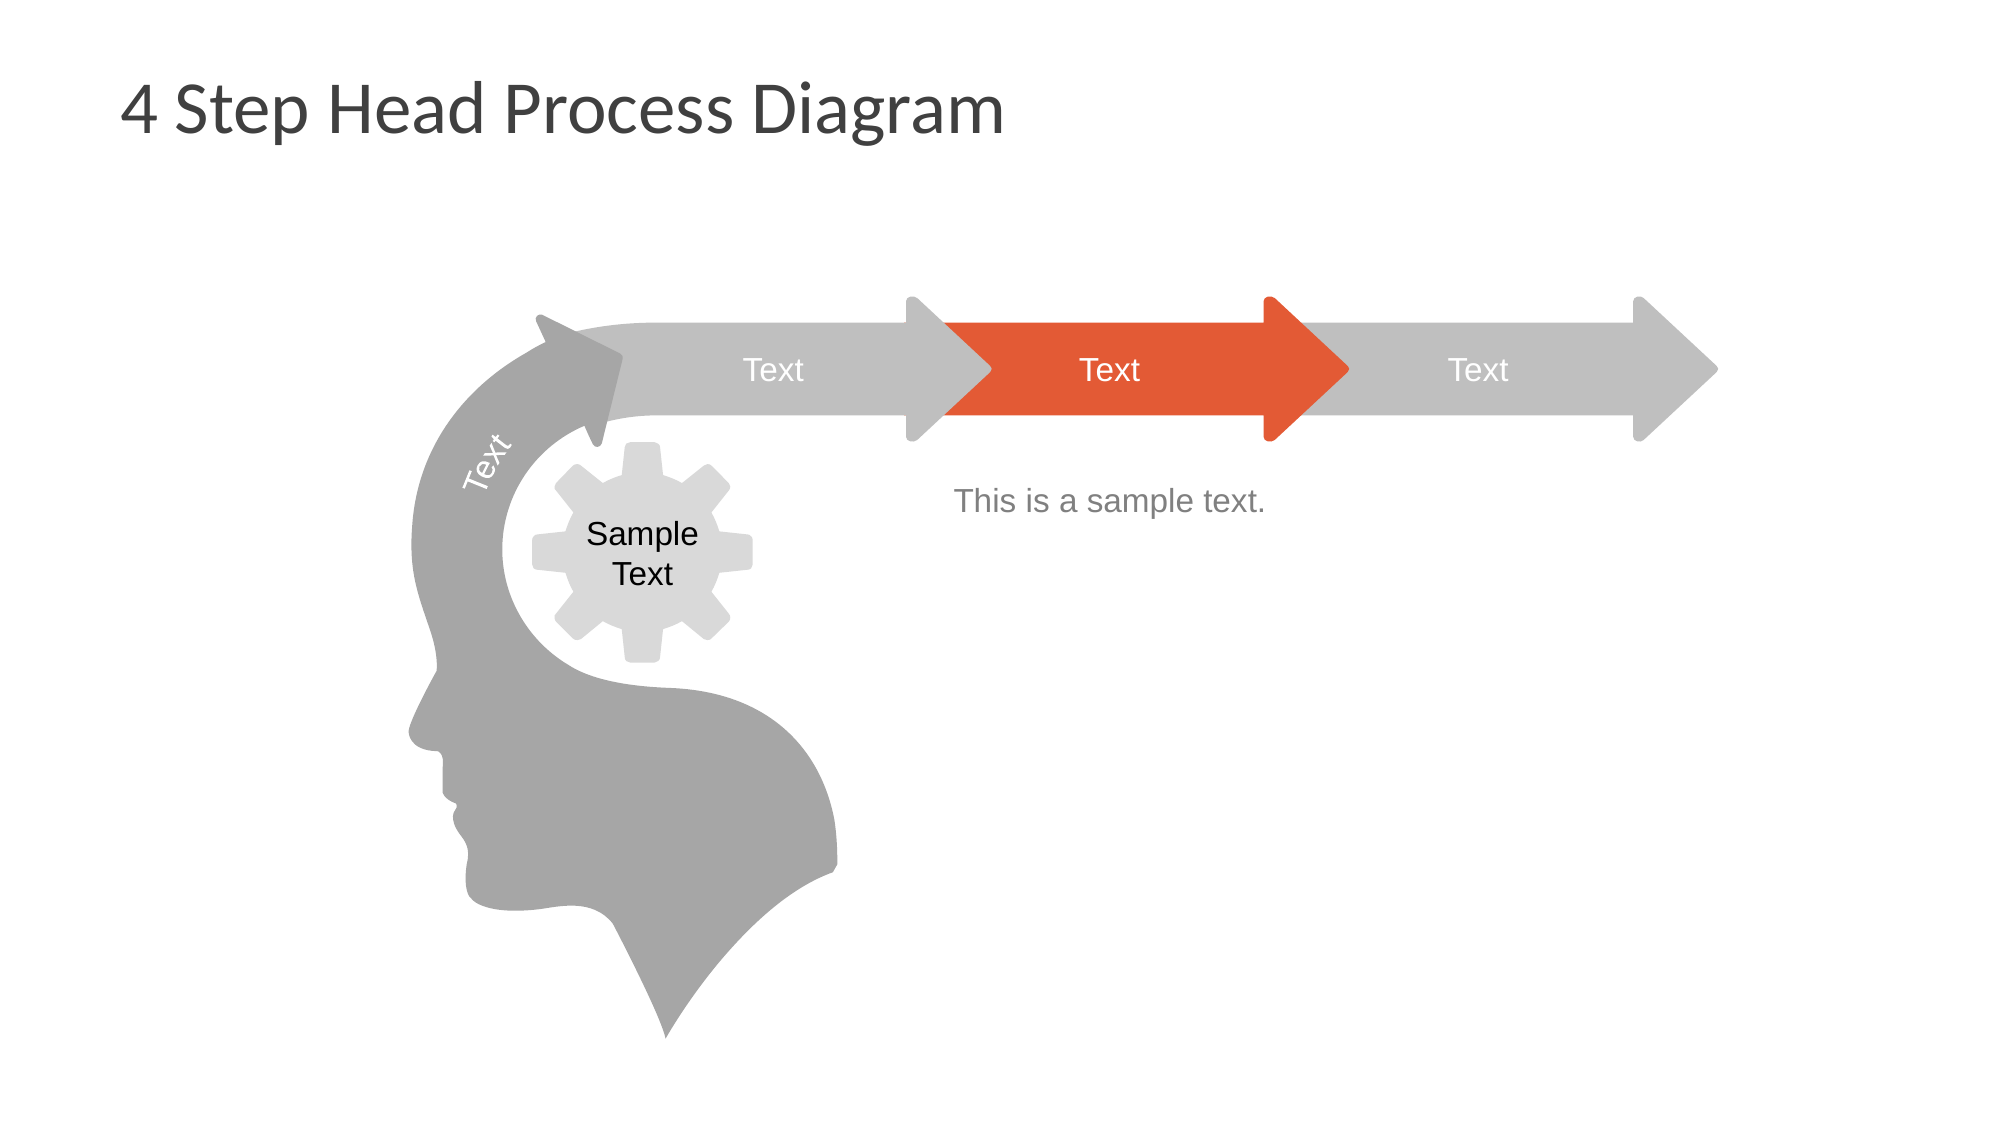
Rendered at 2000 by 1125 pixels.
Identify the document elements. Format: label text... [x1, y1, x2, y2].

text_box [577, 296, 992, 442]
text_box This is a sample text. [926, 472, 1295, 527]
text_box [1302, 296, 1719, 442]
text_box Sample Text [532, 442, 753, 663]
title 4 Step Head Process Diagram [99, 45, 1900, 162]
text_box Text [1432, 340, 1524, 396]
text_box [945, 296, 1350, 442]
text_box Text [1063, 340, 1155, 396]
text_box Text [727, 340, 819, 396]
text_box [408, 314, 838, 1039]
